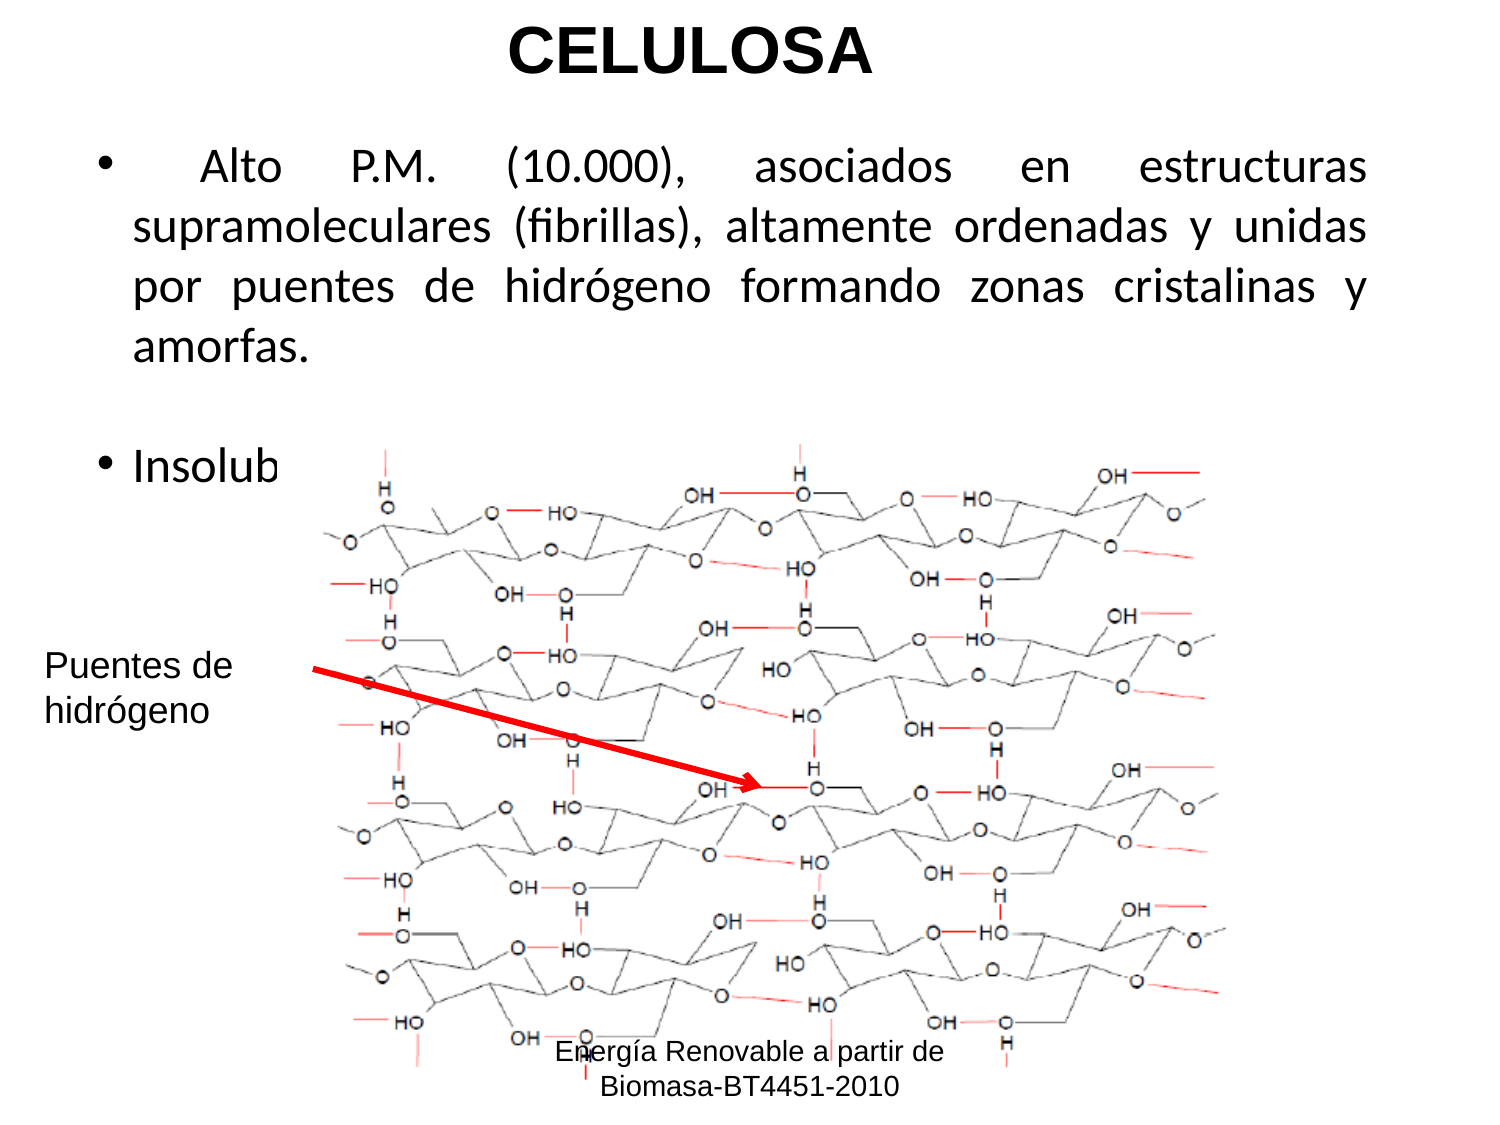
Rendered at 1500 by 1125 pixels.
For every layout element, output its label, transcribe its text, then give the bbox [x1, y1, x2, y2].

picture [277, 444, 1259, 1105]
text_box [312, 668, 763, 788]
text_box CELULOSA [76, 0, 1388, 95]
text_box Puentes de hidrógeno [29, 633, 272, 739]
text_box Alto P.M. (10.000), asociados en estructuras supramoleculares (fibrillas), altamente ordenadas y unidas por puentes de hidrógeno formando zonas cristalinas y amorfas. Insoluble [82, 125, 1383, 1125]
